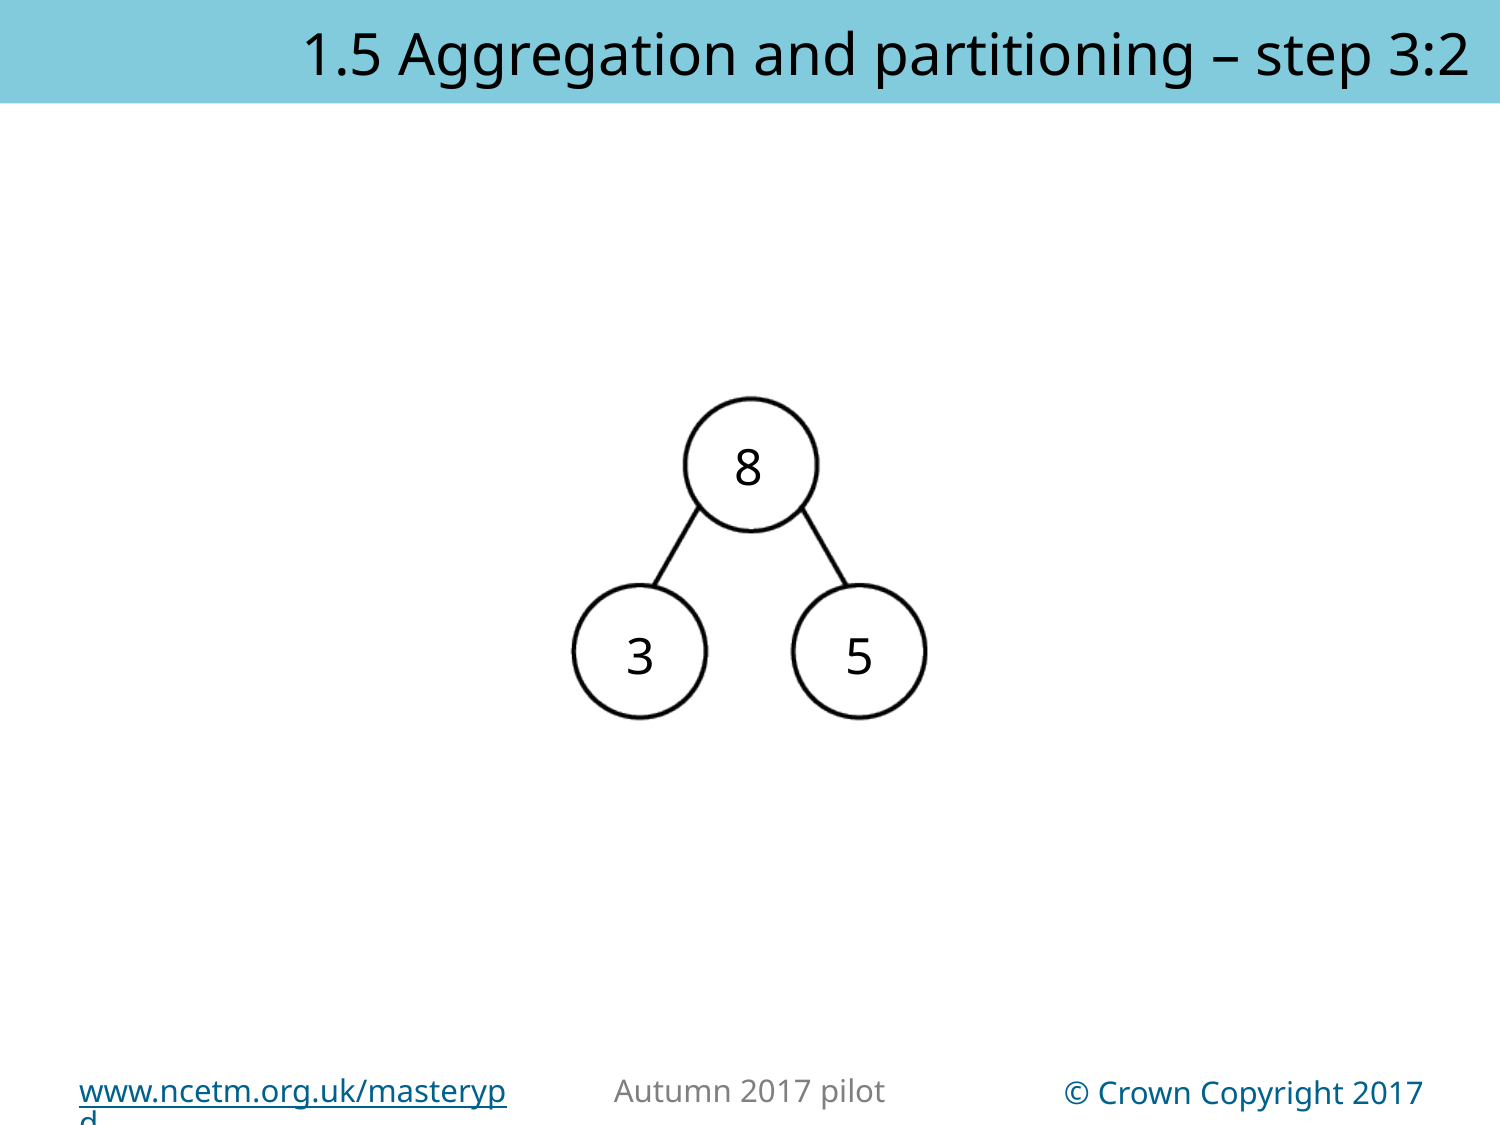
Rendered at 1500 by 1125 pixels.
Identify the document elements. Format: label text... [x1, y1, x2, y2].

list 1.5 Aggregation and partitioning – step 3:2 [0, 0, 1500, 104]
picture [98, 377, 1402, 748]
